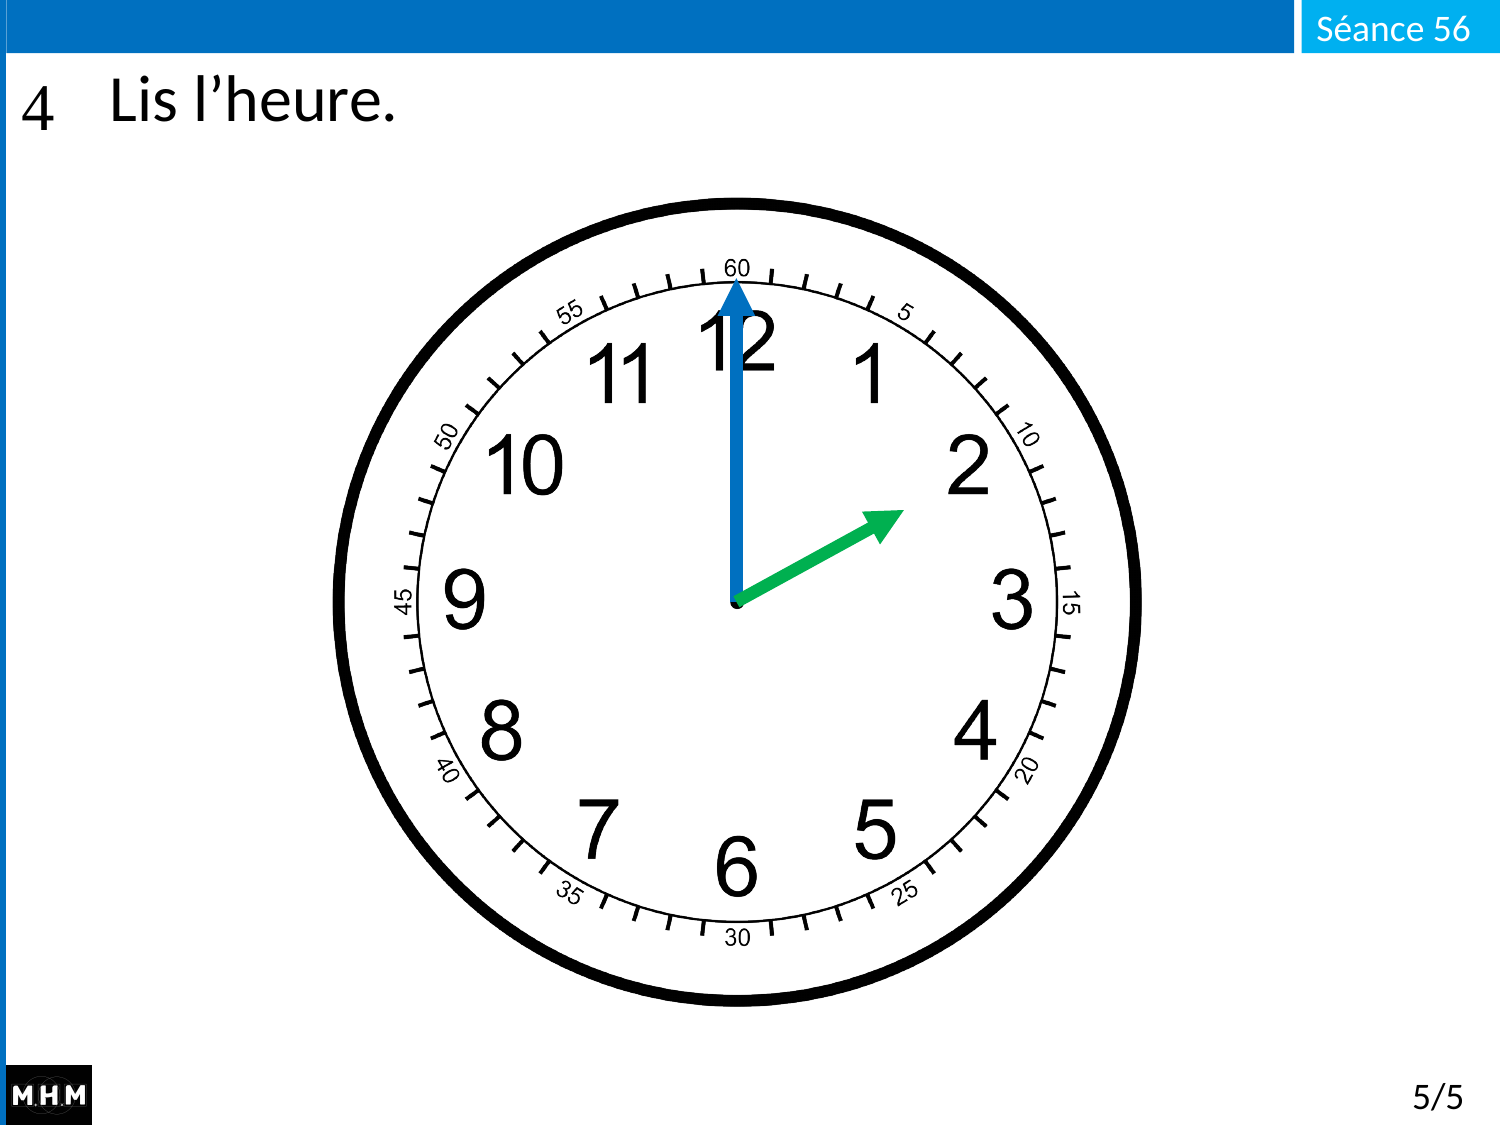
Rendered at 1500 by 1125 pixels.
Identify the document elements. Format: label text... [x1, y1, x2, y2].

title Lis l’heure. [94, 57, 1389, 144]
picture [295, 177, 1173, 1031]
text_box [736, 509, 904, 602]
picture [6, 1065, 92, 1125]
text_box 5/5 [1397, 1064, 1480, 1125]
